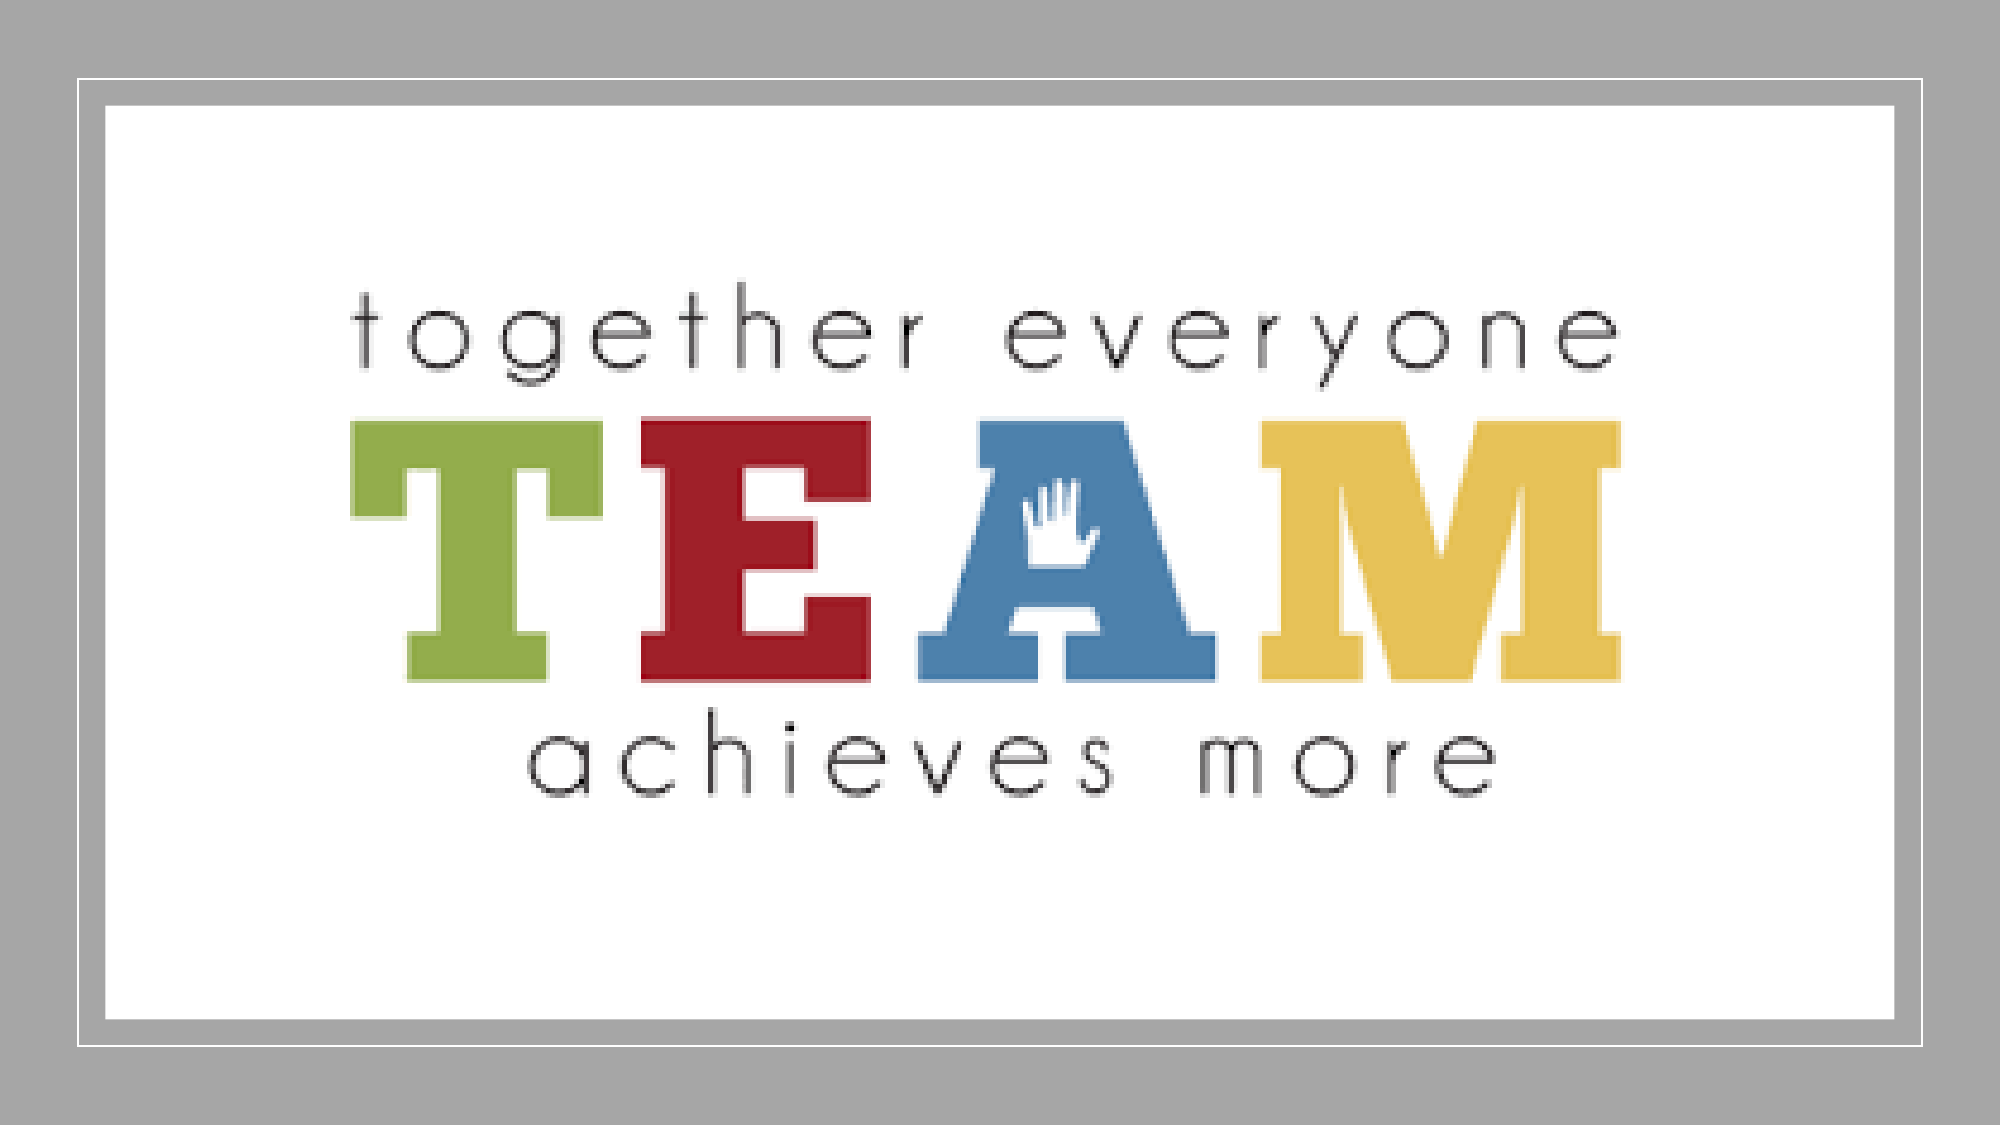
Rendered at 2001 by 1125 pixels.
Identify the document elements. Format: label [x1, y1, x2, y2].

text_box [0, 0, 2000, 1125]
text_box [104, 104, 1895, 1020]
text_box [77, 78, 1923, 1047]
picture [183, 211, 1817, 913]
